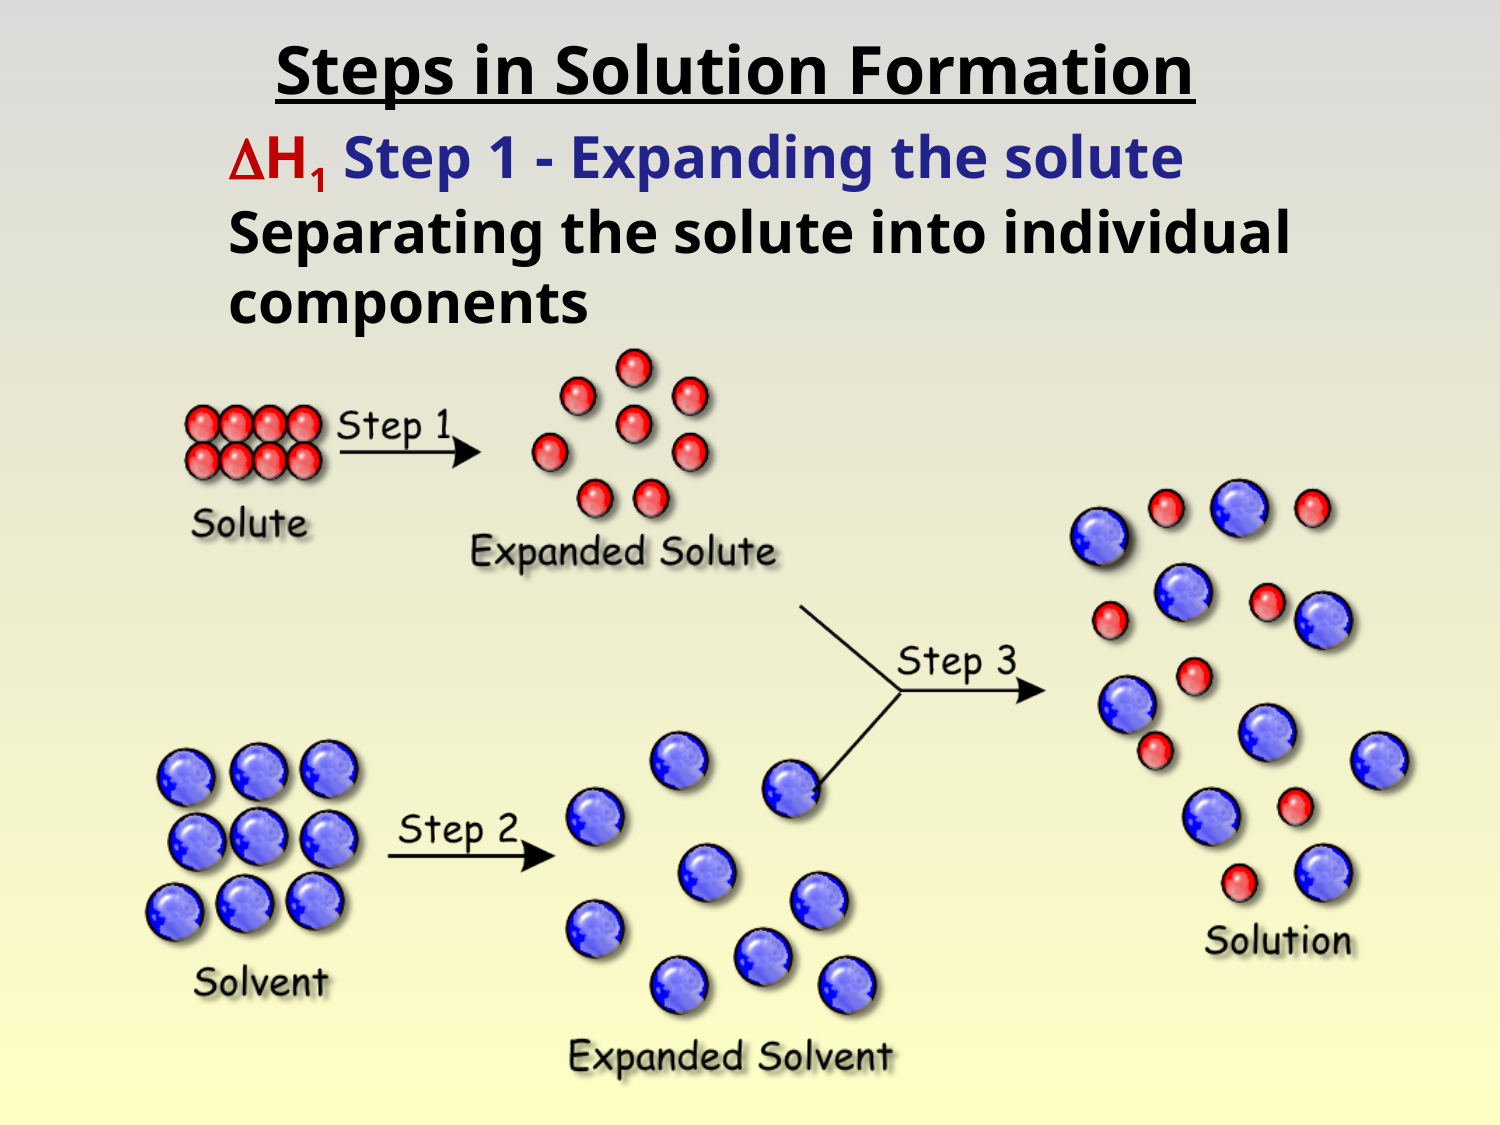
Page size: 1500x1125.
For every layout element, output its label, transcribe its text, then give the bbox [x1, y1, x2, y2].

picture [131, 339, 1425, 1091]
title Steps in Solution Formation [112, 0, 1360, 136]
text_box H1 Step 1 - Expanding the solute [214, 112, 1361, 208]
text_box Separating the solute into individual components [213, 187, 1356, 338]
